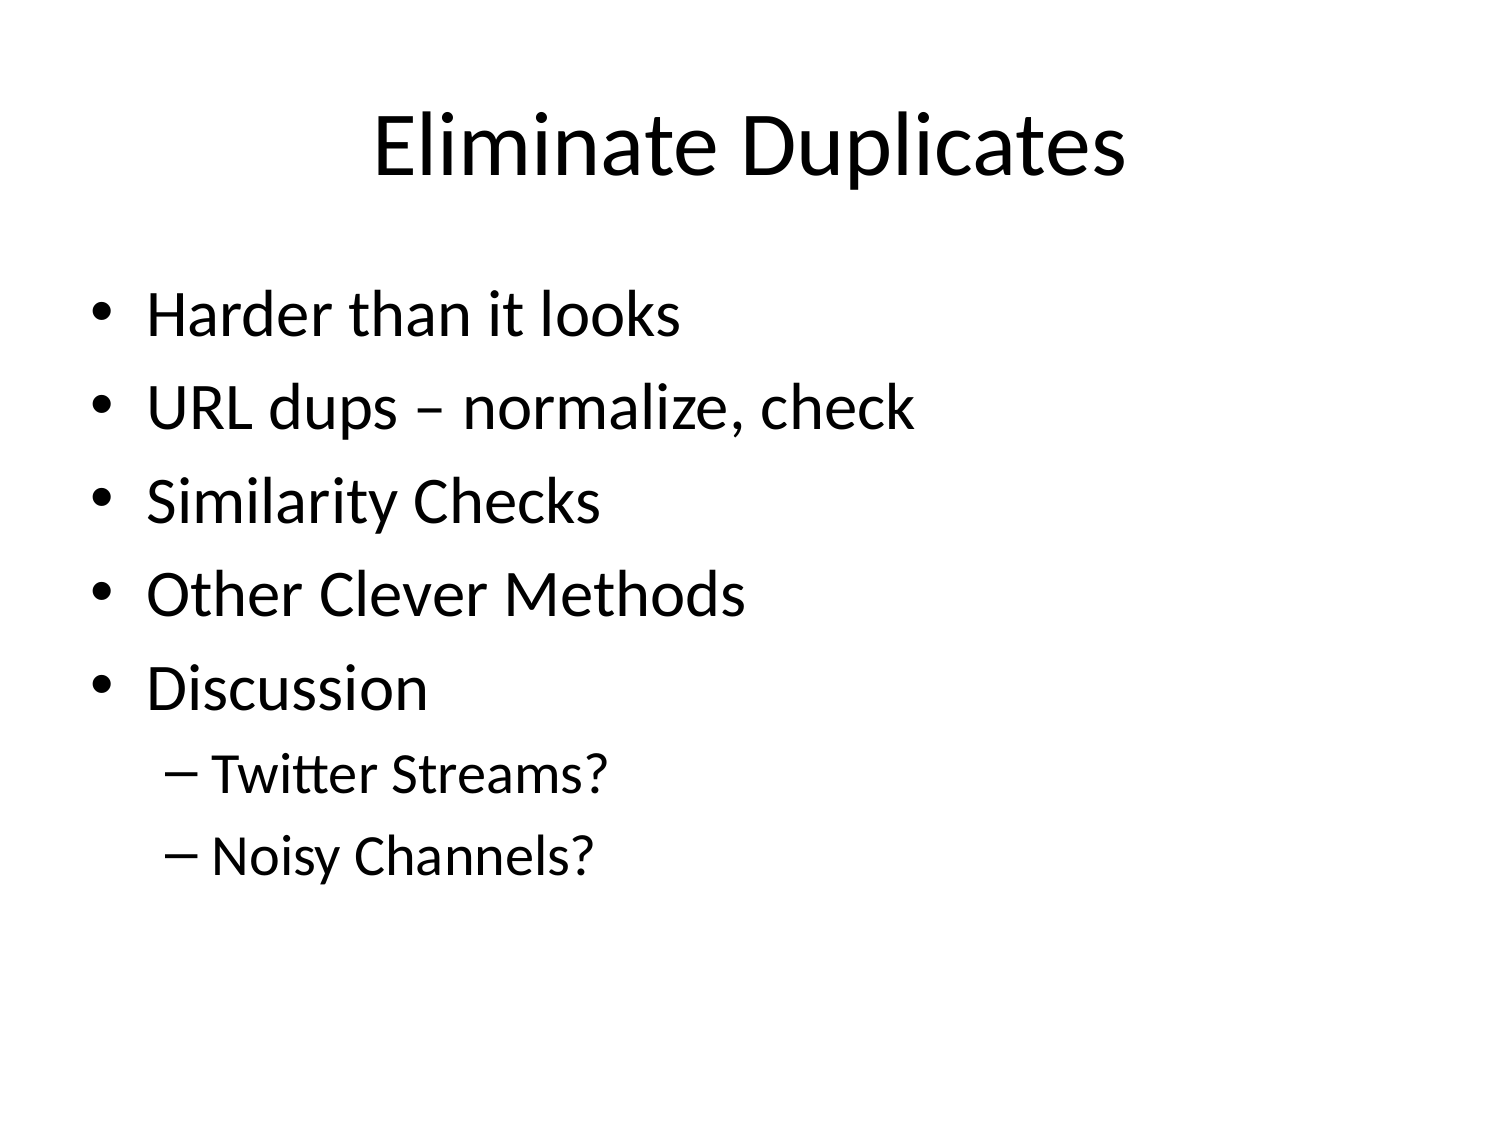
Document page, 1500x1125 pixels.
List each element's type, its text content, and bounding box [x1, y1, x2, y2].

list Harder than it looks URL dups – normalize, check Similarity Checks Other Clever Methods Discussion Twitter Streams? Noisy Channels? [75, 262, 1425, 1005]
title Eliminate Duplicates [75, 45, 1425, 233]
